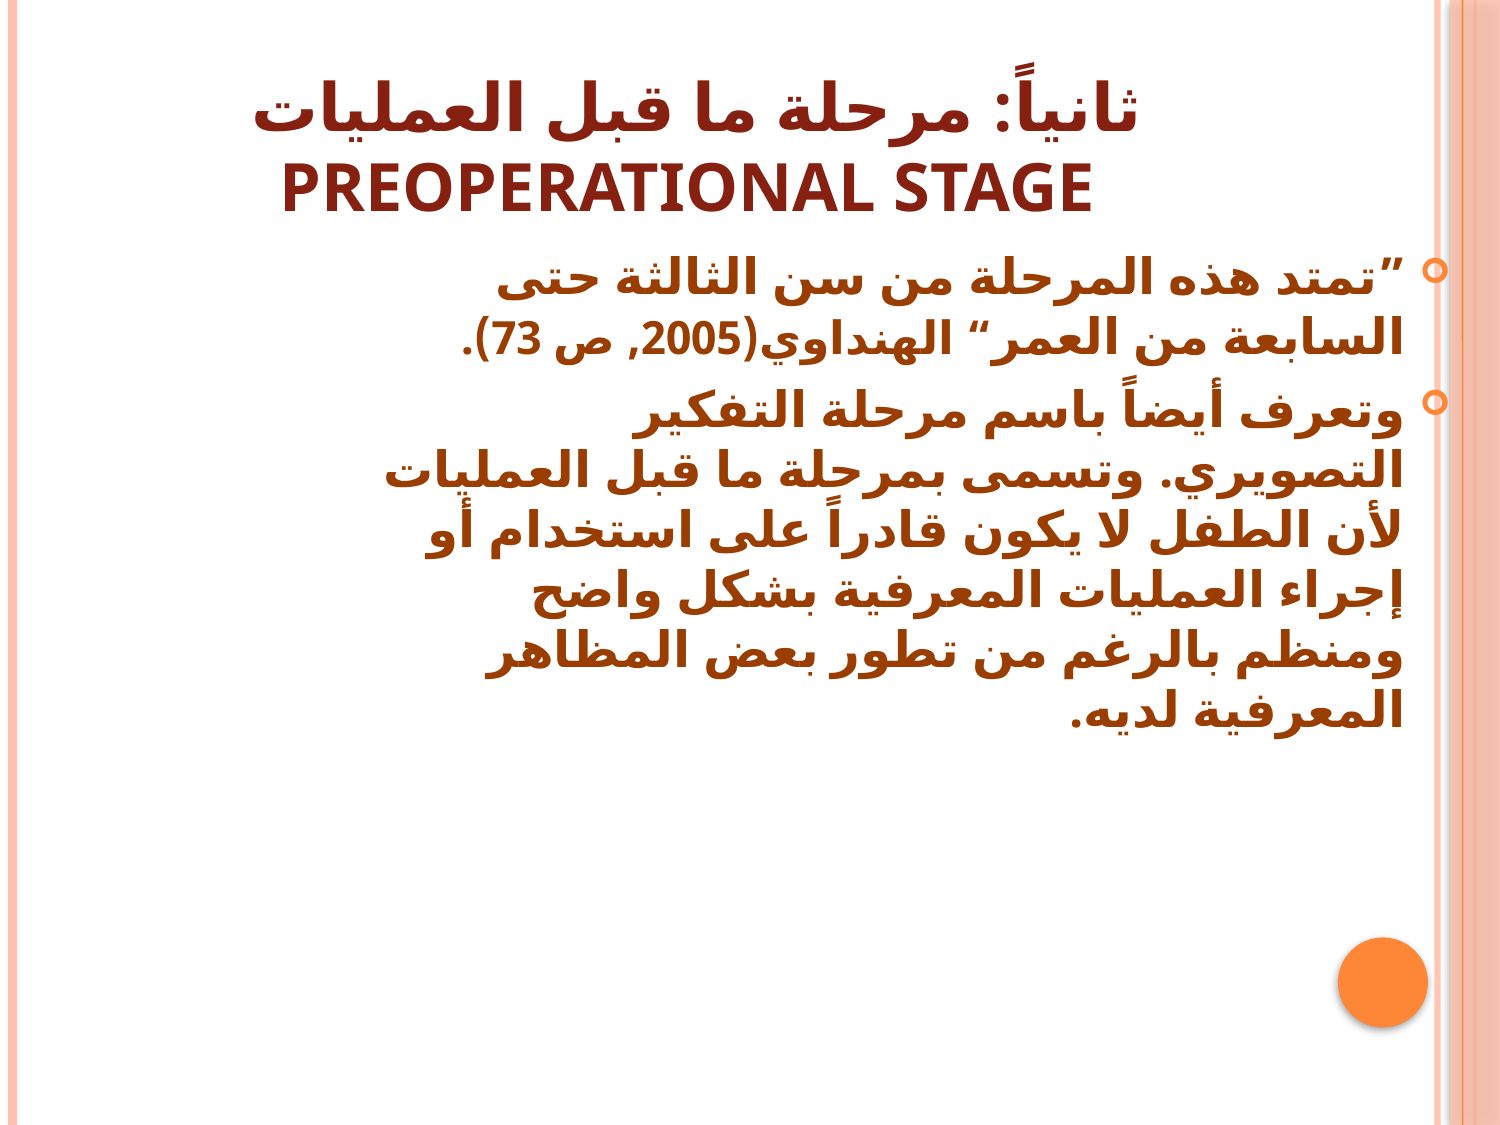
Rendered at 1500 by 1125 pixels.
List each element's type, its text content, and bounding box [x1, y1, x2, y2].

list ”تمتد هذه المرحلة من سن الثالثة حتى السابعة من العمر“ الهنداوي(2005, ص 73). وتعرف أيضاً باسم مرحلة التفكير التصويري. وتسمى بمرحلة ما قبل العمليات لأن الطفل لا يكون قادراً على استخدام أو إجراء العمليات المعرفية بشكل واضح ومنظم بالرغم من تطور بعض المظاهر المعرفية لديه. [363, 237, 1466, 1025]
title ثانياً: مرحلة ما قبل العمليات Preoperational Stage [75, 45, 1300, 233]
